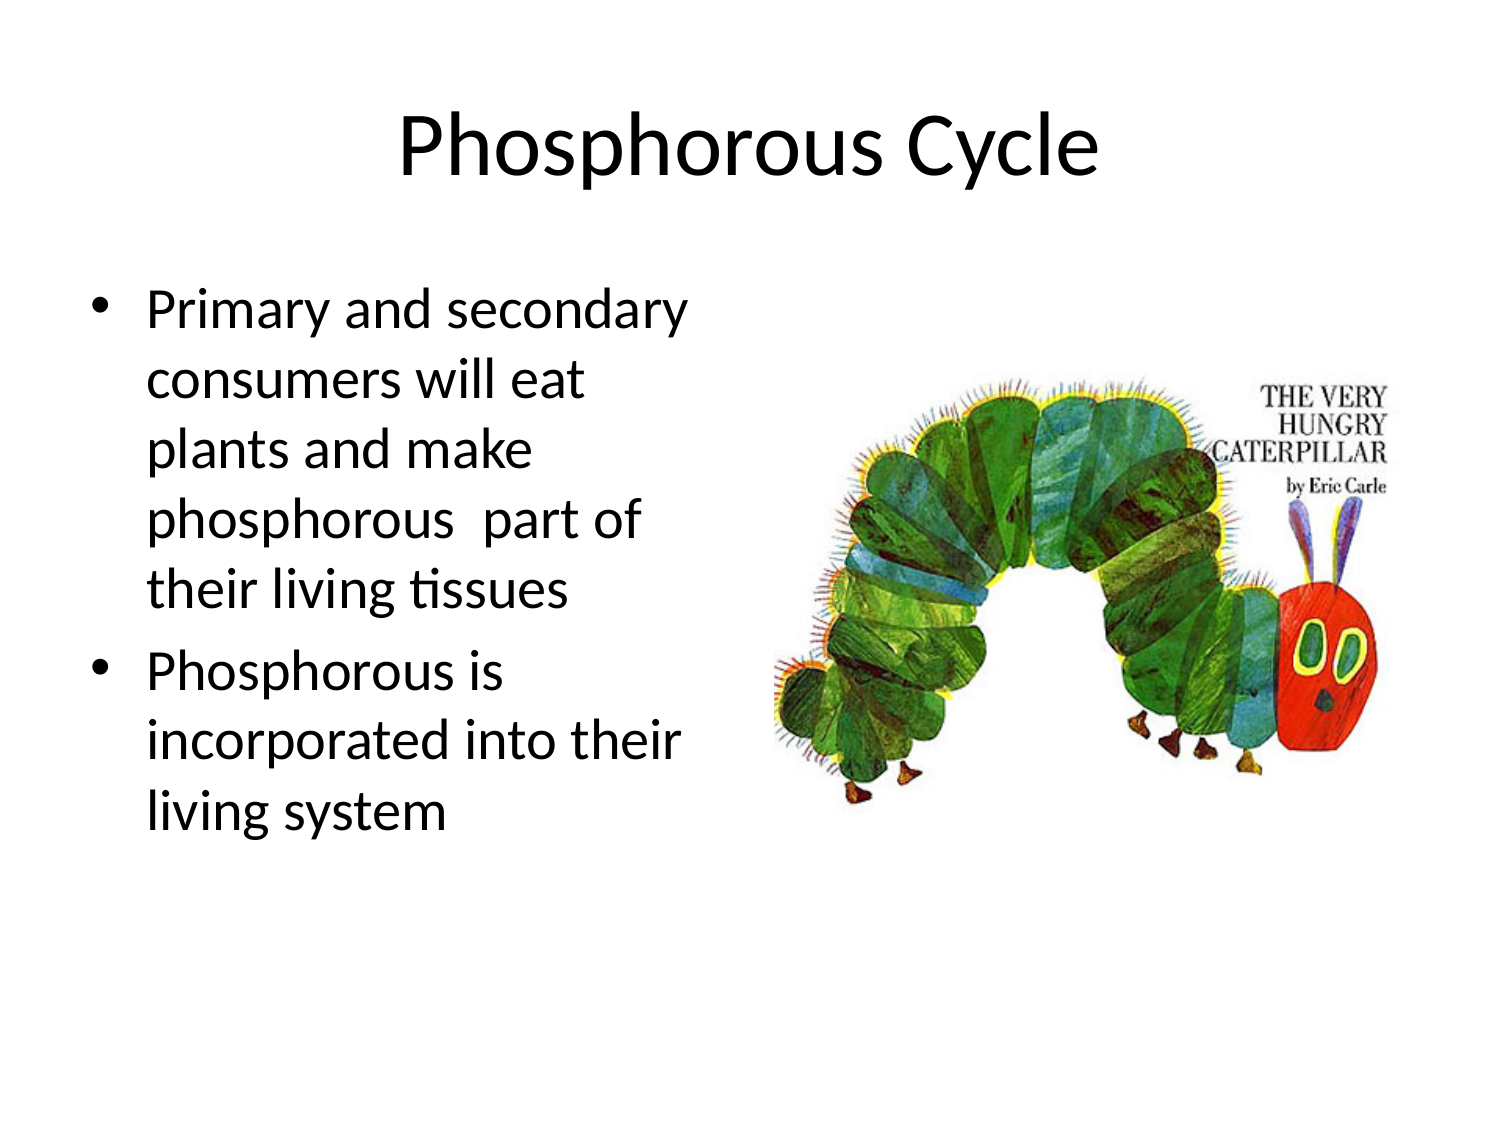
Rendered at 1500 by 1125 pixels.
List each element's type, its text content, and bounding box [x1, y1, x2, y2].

picture [774, 362, 1401, 832]
list Primary and secondary consumers will eat plants and make phosphorous part of their living tissues Phosphorous is incorporated into their living system [75, 262, 738, 1005]
title Phosphorous Cycle [75, 45, 1425, 233]
